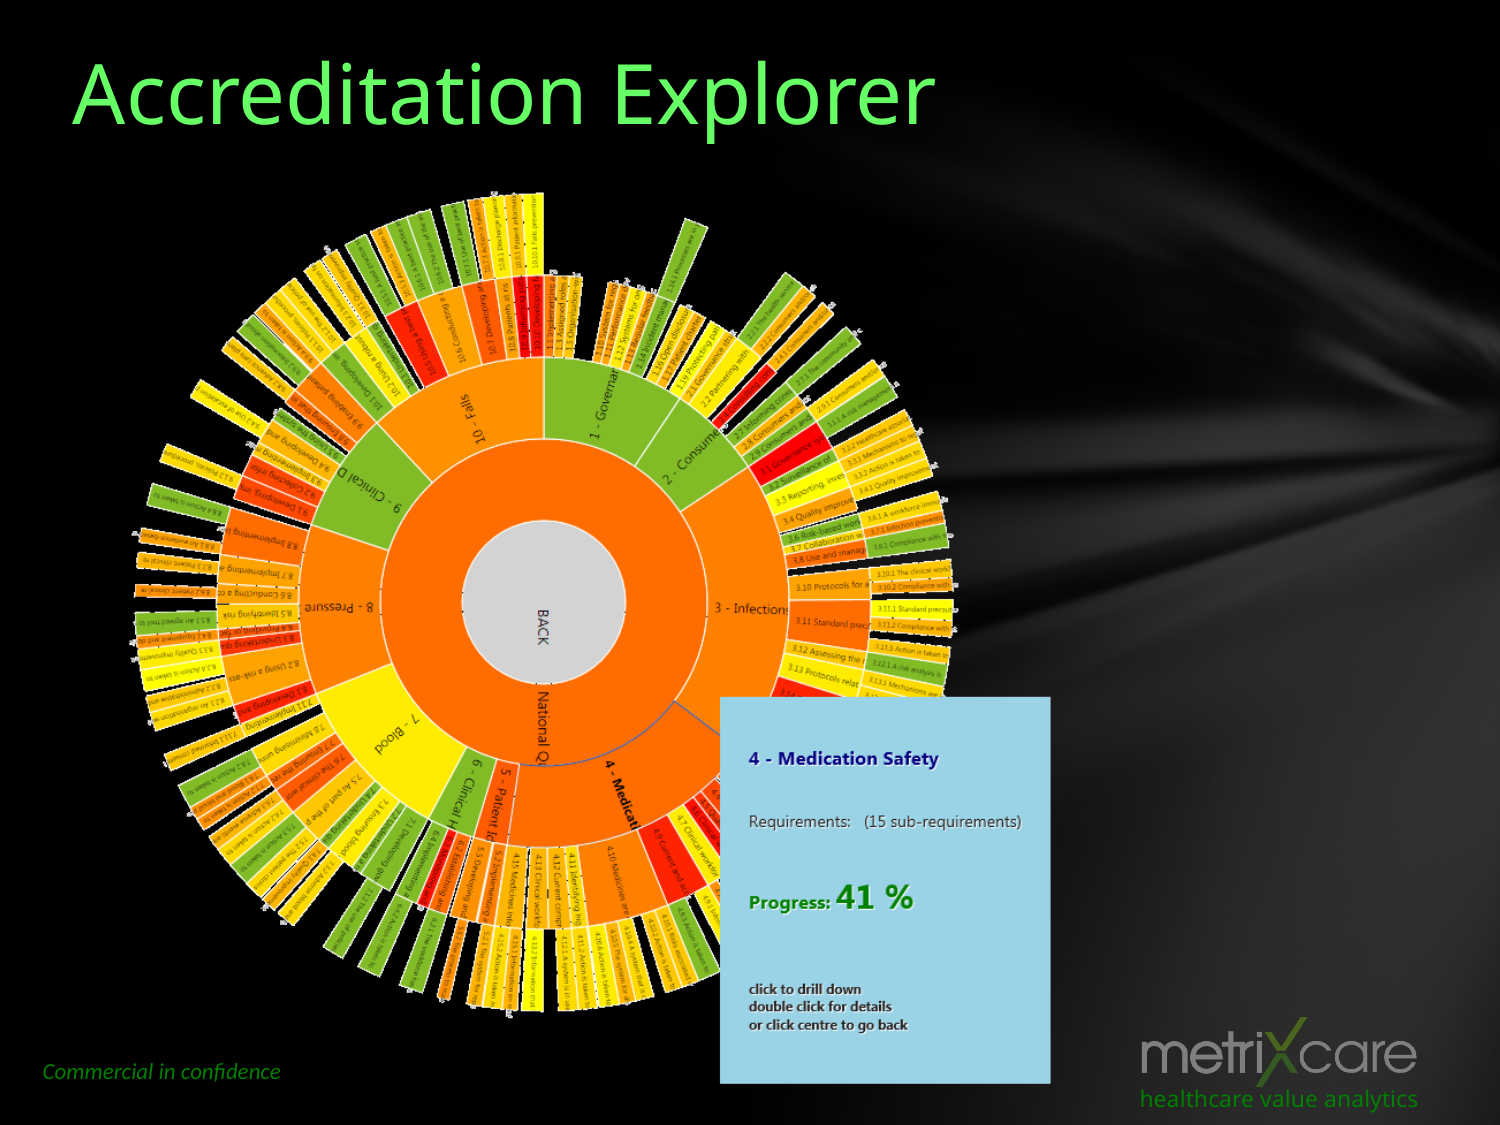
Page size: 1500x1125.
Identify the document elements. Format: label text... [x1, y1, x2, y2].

picture [28, 172, 1070, 1100]
picture [1118, 1011, 1440, 1094]
title Accreditation Explorer [57, 19, 1318, 149]
